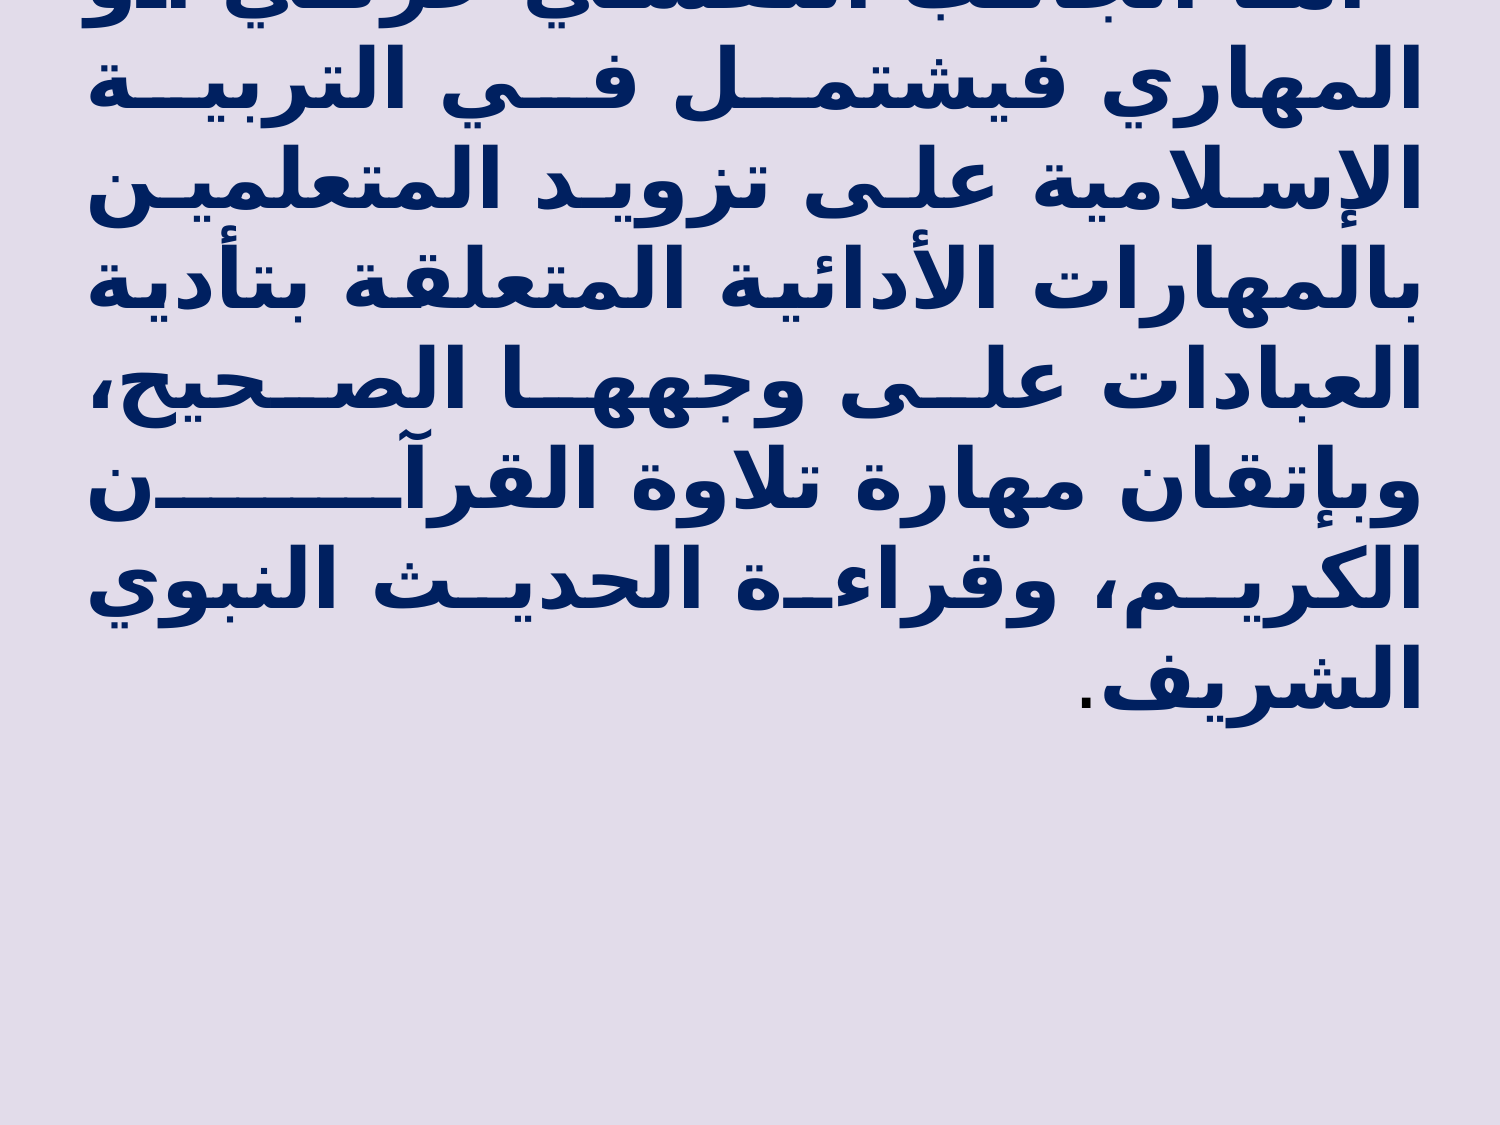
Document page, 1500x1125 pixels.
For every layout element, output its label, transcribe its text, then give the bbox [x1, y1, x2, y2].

text_box أما الجانب النفسي حركي أو المهاري فيشتمل في التربية الإسلامية على تزويد المتعلمين بالمهارات الأدائية المتعلقة بتأدية العبادات على وجهها الصحيح، وبإتقان مهارة تلاوة القرآن الكريم، وقراءة الحديث النبوي الشريف. [70, 0, 1442, 733]
